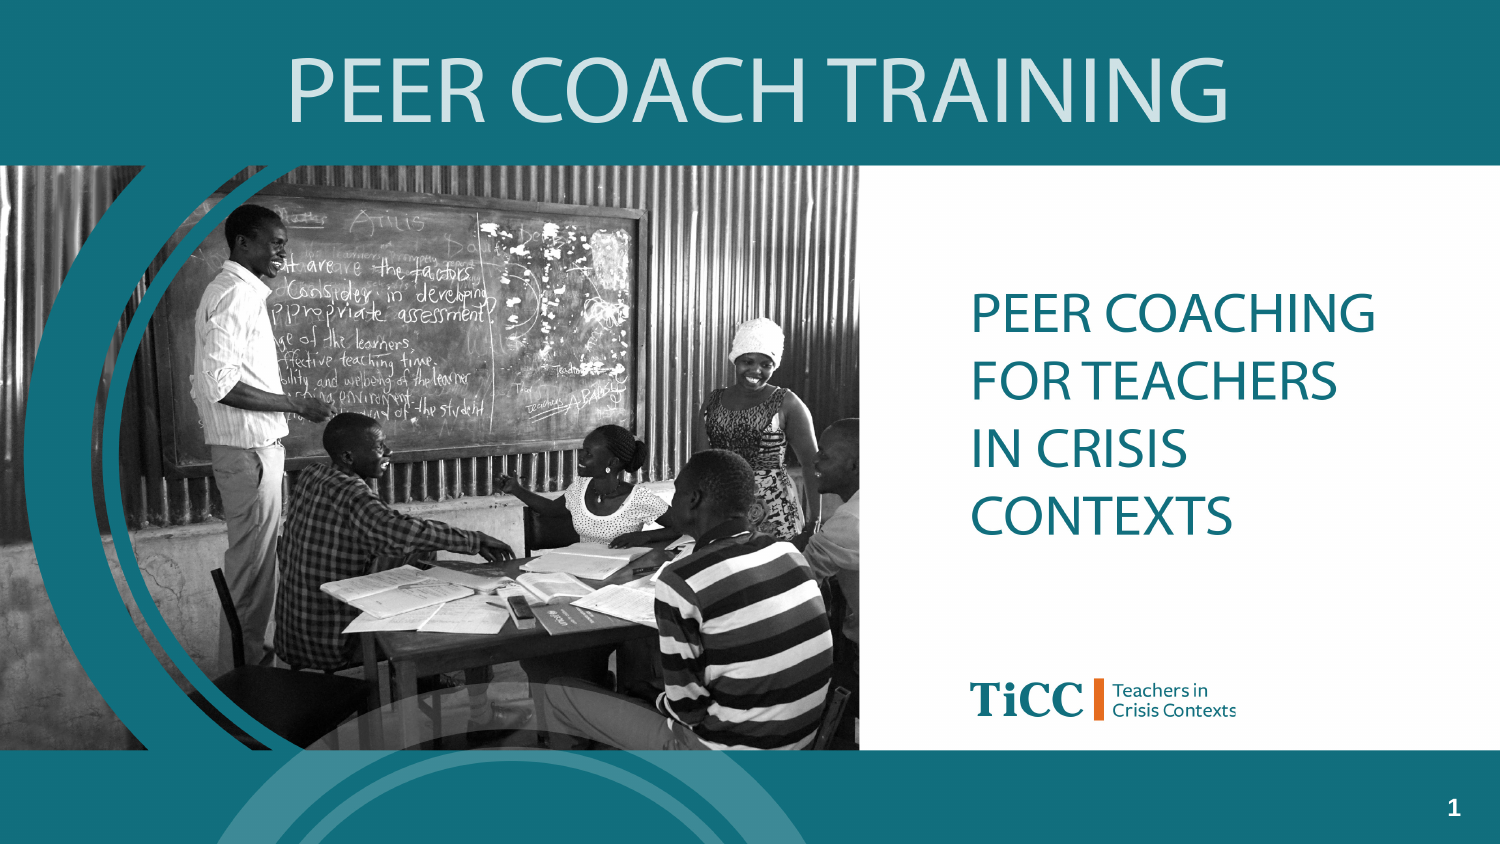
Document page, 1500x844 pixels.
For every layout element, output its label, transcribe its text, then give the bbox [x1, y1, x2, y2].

slide_number 1 [1138, 783, 1477, 829]
picture [0, 0, 1500, 844]
